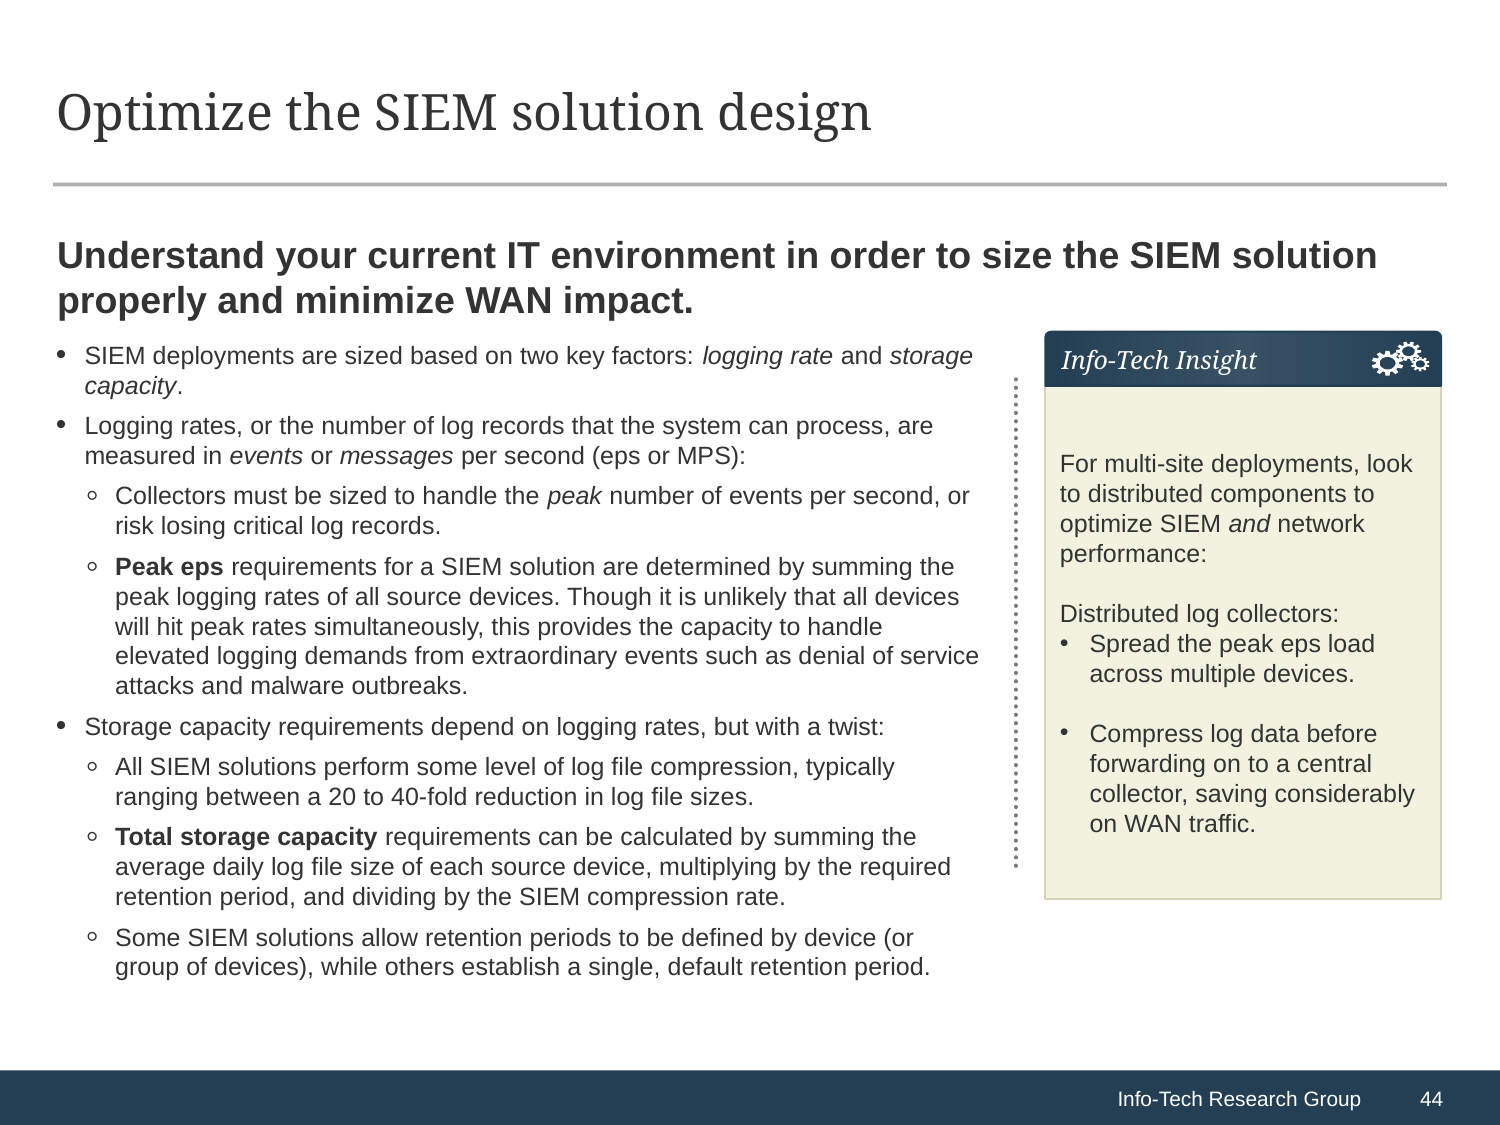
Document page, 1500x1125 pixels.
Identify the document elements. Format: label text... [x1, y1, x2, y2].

list SIEM deployments are sized based on two key factors: logging rate and storage capacity. Logging rates, or the number of log records that the system can process, are measured in events or messages per second (eps or MPS): Collectors must be sized to handle the peak number of events per second, or risk losing critical log records. Peak eps requirements for a SIEM solution are determined by summing the peak logging rates of all source devices. Though it is unlikely that all devices will hit peak rates simultaneously, this provides the capacity to handle elevated logging demands from extraordinary events such as denial of service attacks and malware outbreaks. Storage capacity requirements depend on logging rates, but with a twist: All SIEM solutions perform some level of log file compression, typically ranging between a 20 to 40-fold reduction in log file sizes. Total storage capacity requirements can be calculated by summing the average daily log file size of each source device, multiplying by the required retention period, and dividing by the SIEM compression rate. Some SIEM solutions allow retention periods to be defined by device (or group of devices), while others establish a single, default retention period. [40, 331, 999, 1040]
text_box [1045, 331, 1442, 900]
title Optimize the SIEM solution design [41, 42, 1457, 185]
list Understand your current IT environment in order to size the SIEM solution properly and minimize WAN impact. [41, 223, 1457, 332]
